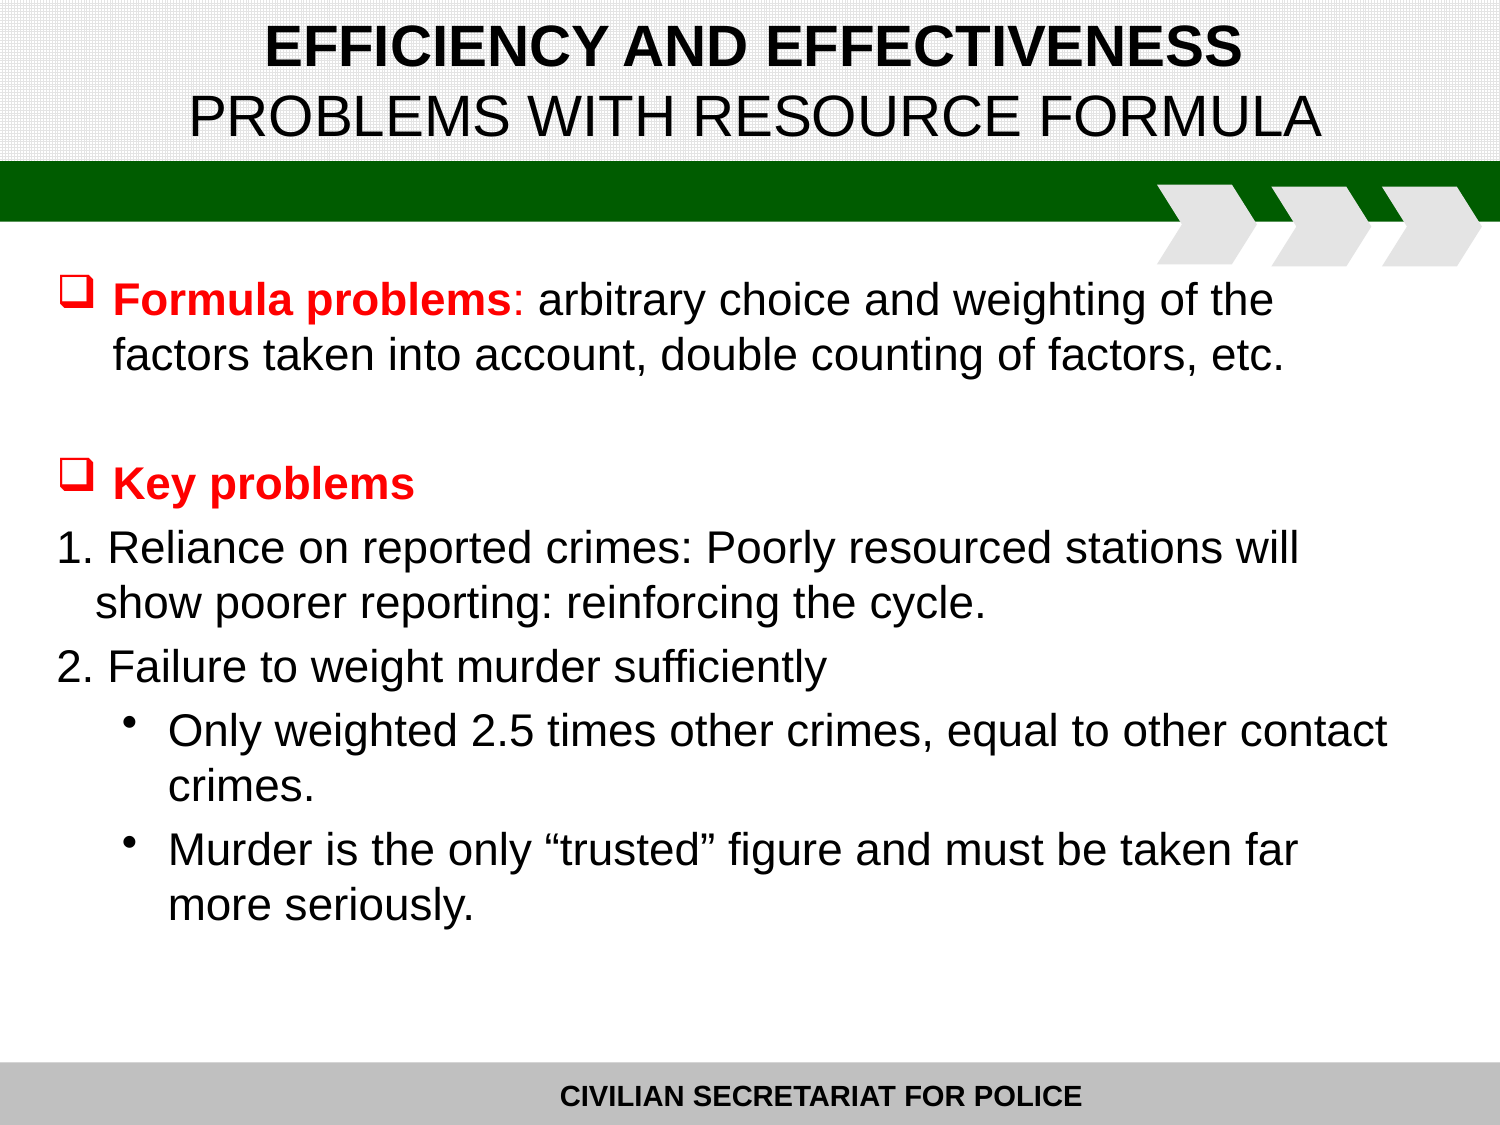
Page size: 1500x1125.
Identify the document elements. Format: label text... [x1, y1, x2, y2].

list Formula problems: arbitrary choice and weighting of the factors taken into account, double counting of factors, etc. Key problems 1. Reliance on reported crimes: Poorly resourced stations will show poorer reporting: reinforcing the cycle. 2. Failure to weight murder sufficiently Only weighted 2.5 times other crimes, equal to other contact crimes. Murder is the only “trusted” figure and must be taken far more seriously. [41, 262, 1425, 1005]
title EFFICIENCY AND EFFECTIVENESS PROBLEMS WITH RESOURCE FORMULA [87, 19, 1437, 138]
